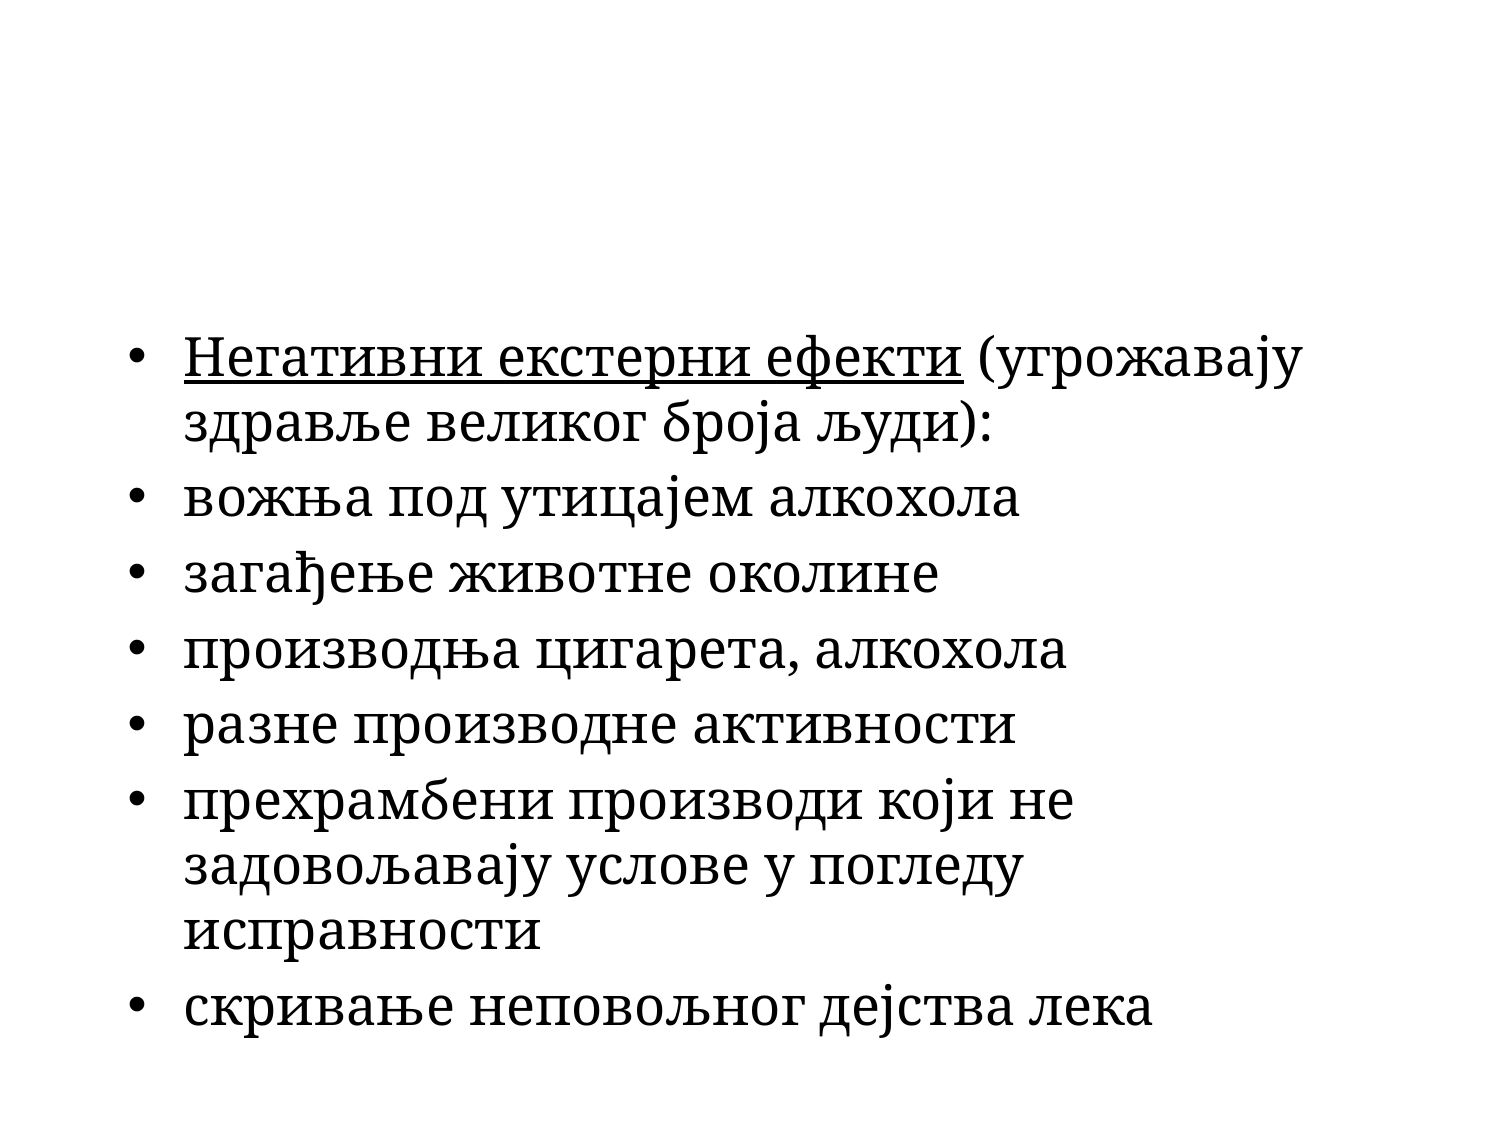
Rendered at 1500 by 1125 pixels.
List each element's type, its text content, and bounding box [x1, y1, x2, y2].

list Негативни екстерни ефекти (угрожавају здравље великог броја људи): вожња под утицајем алкохола загађење животне околине производња цигарета, алкохола разне производне активности прехрамбени производи који не задовољавају услове у погледу исправности скривање неповољног дејства лека [112, 314, 1388, 1000]
